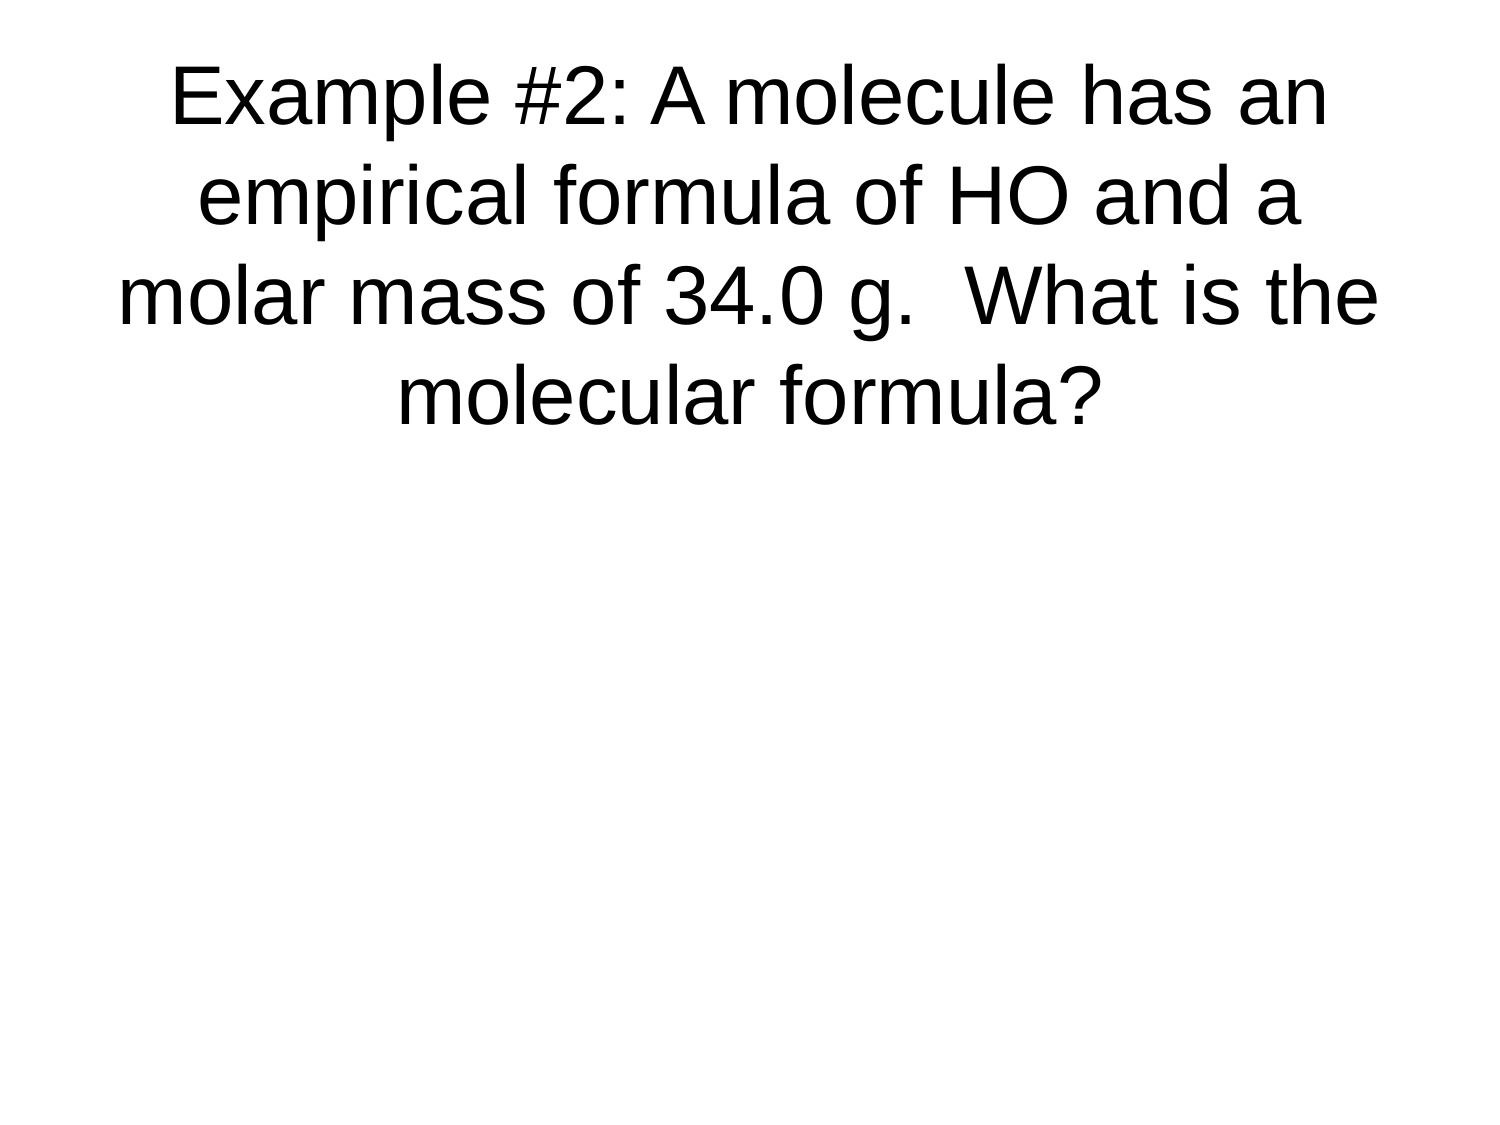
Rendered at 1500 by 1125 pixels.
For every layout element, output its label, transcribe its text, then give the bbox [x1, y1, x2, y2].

title Example #2: A molecule has an empirical formula of HO and a molar mass of 34.0 g. What is the molecular formula? [74, 44, 1426, 438]
